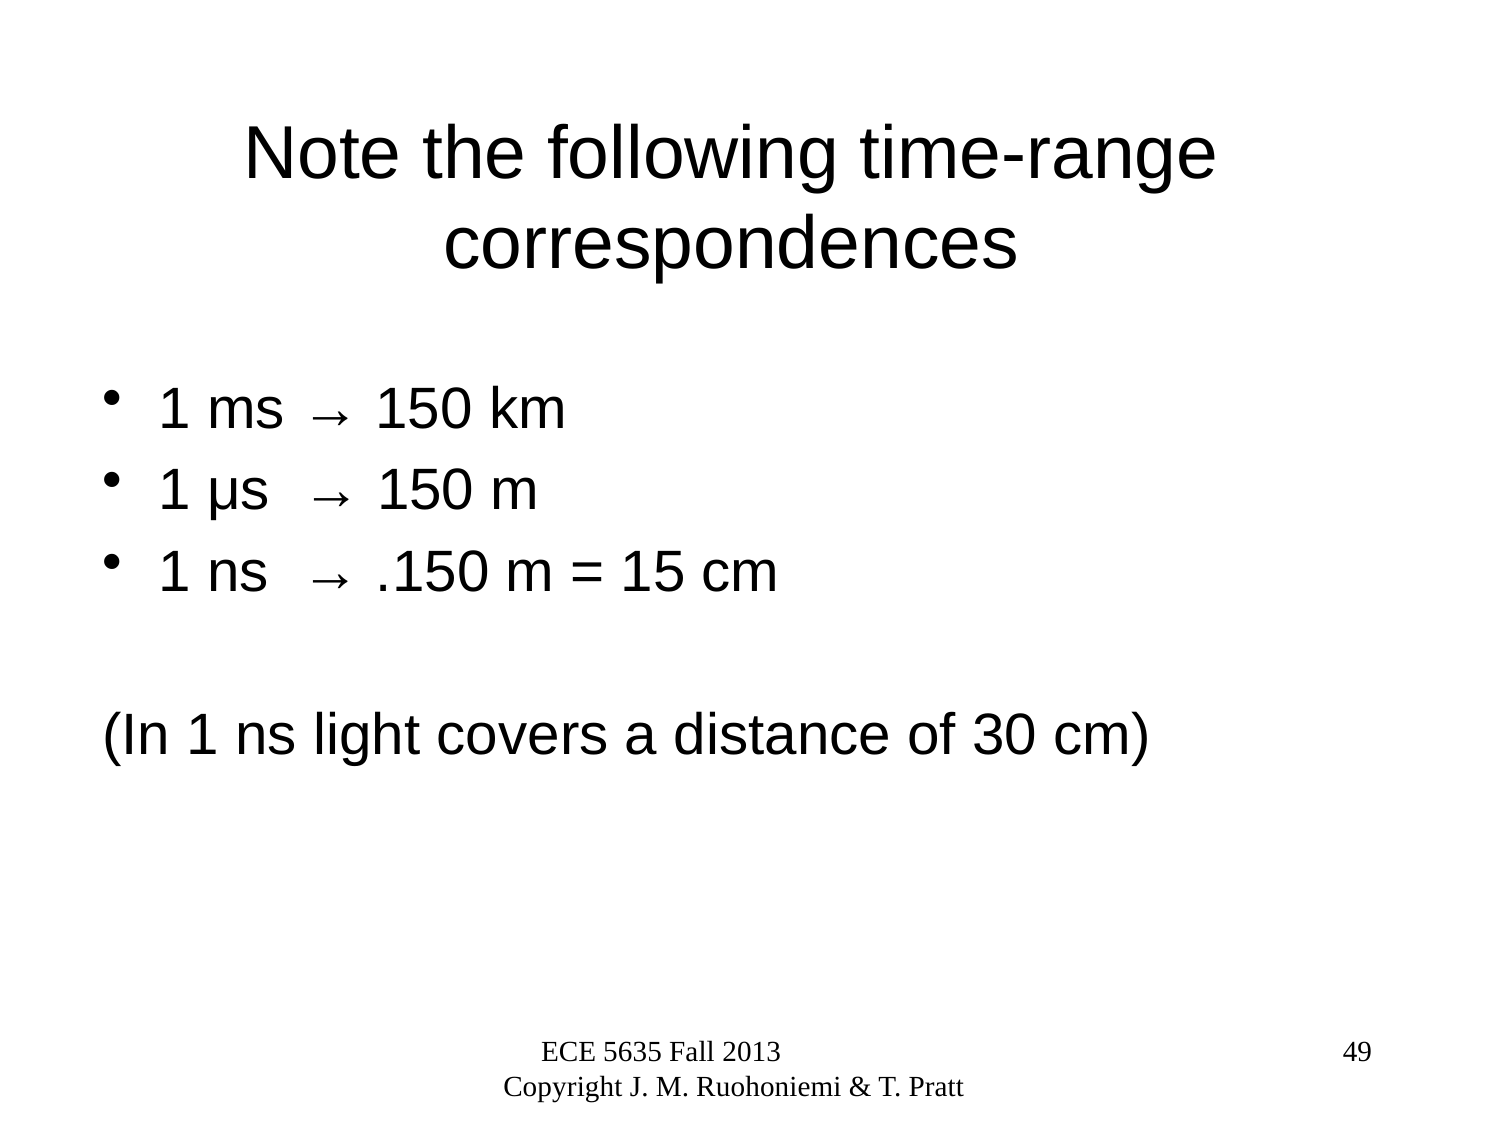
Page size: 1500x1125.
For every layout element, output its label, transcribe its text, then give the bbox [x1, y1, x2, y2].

slide_number 49 [1074, 1038, 1388, 1101]
text_box Note the following time-range correspondences [75, 99, 1388, 288]
footer ECE 5635 Fall 2013 Copyright J. M. Ruohoniemi & T. Pratt [487, 1038, 988, 1101]
text_box 1 ms → 150 km 1 μs → 150 m 1 ns → .150 m = 15 cm (In 1 ns light covers a distance of 30 cm) [87, 362, 1438, 1038]
